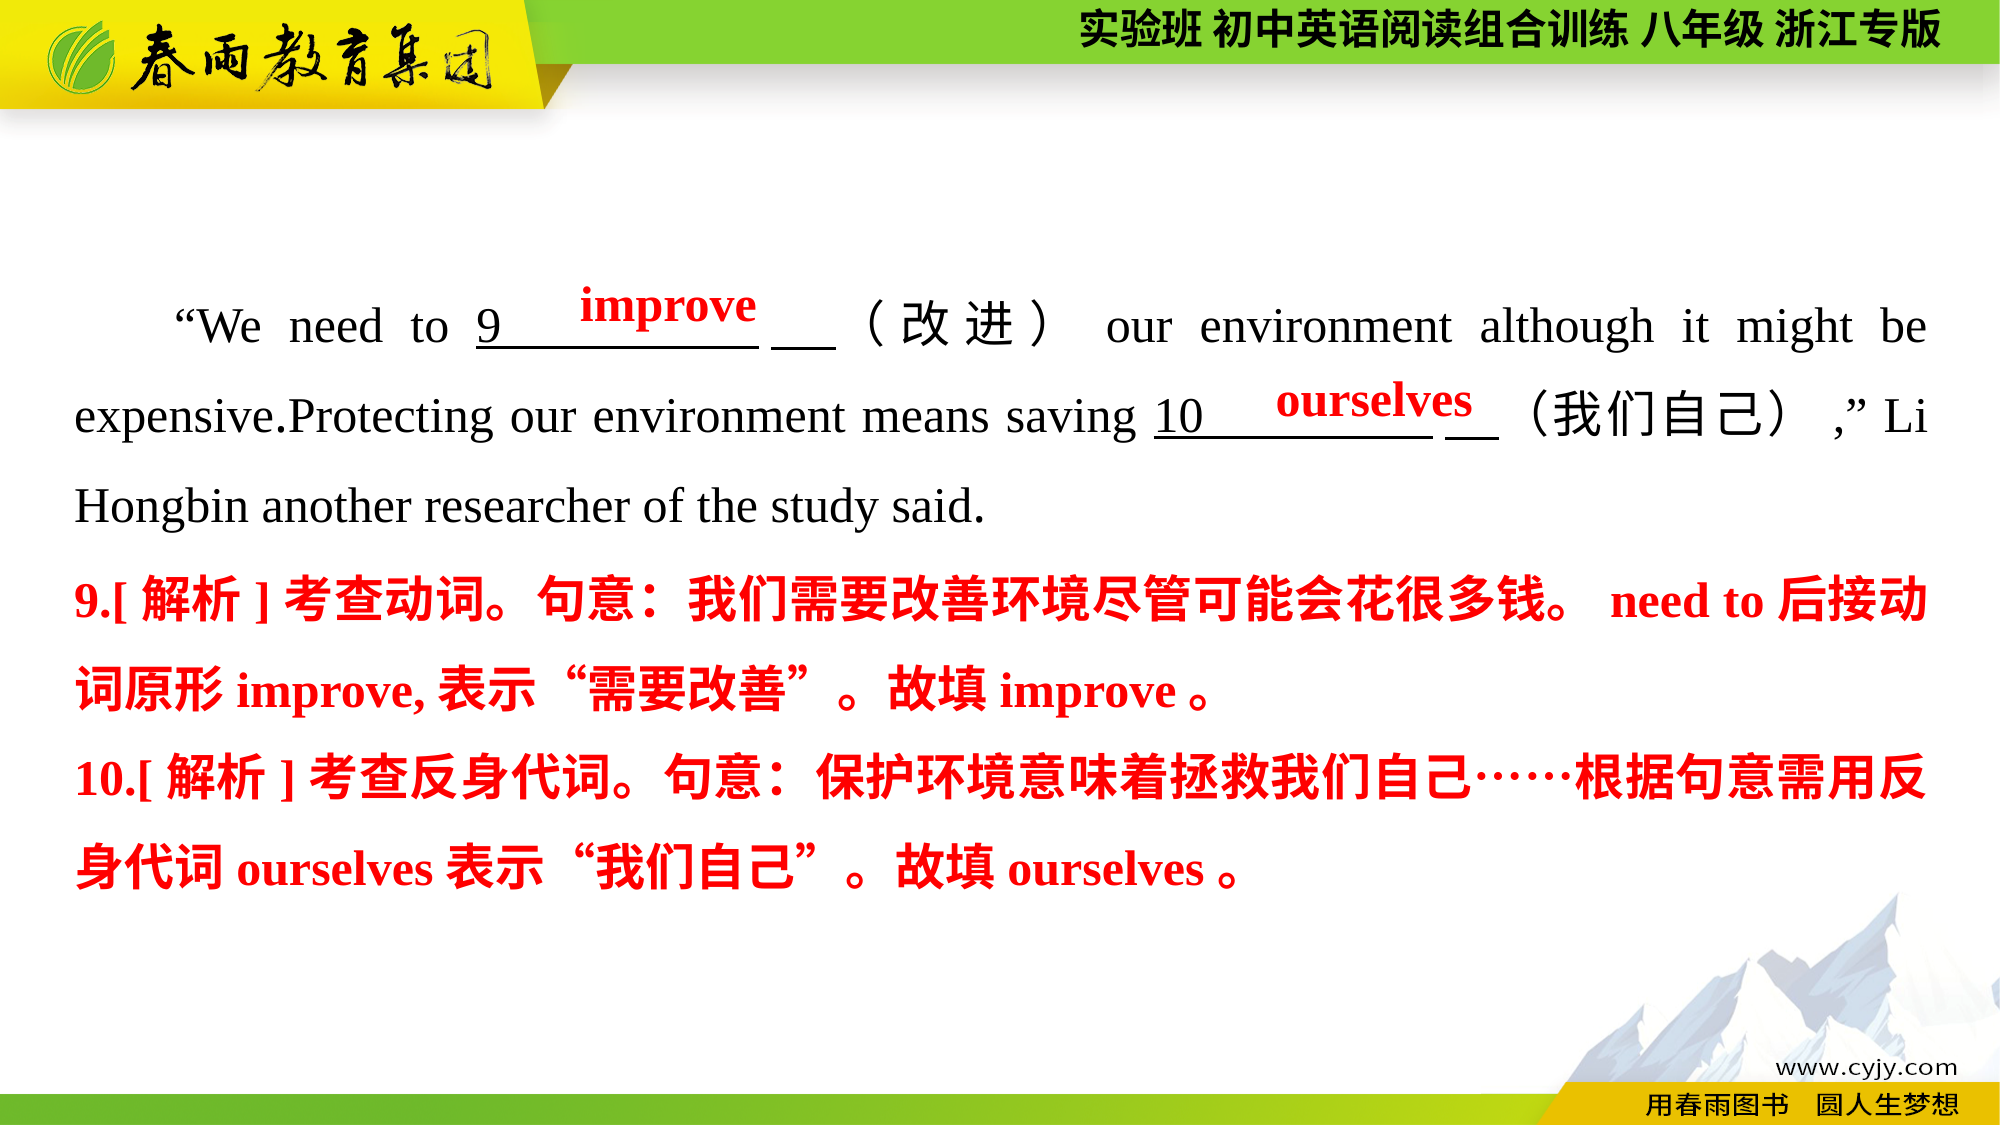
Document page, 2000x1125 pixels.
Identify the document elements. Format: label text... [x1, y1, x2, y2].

list “We need to 9 （改进）our environment although it might be expensive.Protecting our environment means saving 10 （我们自己）,” Li Hongbin another researcher of the study said. [59, 255, 1944, 530]
text_box 10.[解析]考查反身代词。句意：保护环境意味着拯救我们自己……根据句意需用反身代词ourselves表示“我们自己”。故填ourselves。 [59, 707, 1944, 903]
text_box ourselves [1260, 359, 1488, 434]
text_box 9.[解析]考查动词。句意：我们需要改善环境尽管可能会花很多钱。need to后接动词原形improve,表示“需要改善”。故填improve。 [59, 530, 1944, 707]
picture [0, 0, 2000, 1125]
text_box improve [565, 263, 772, 339]
